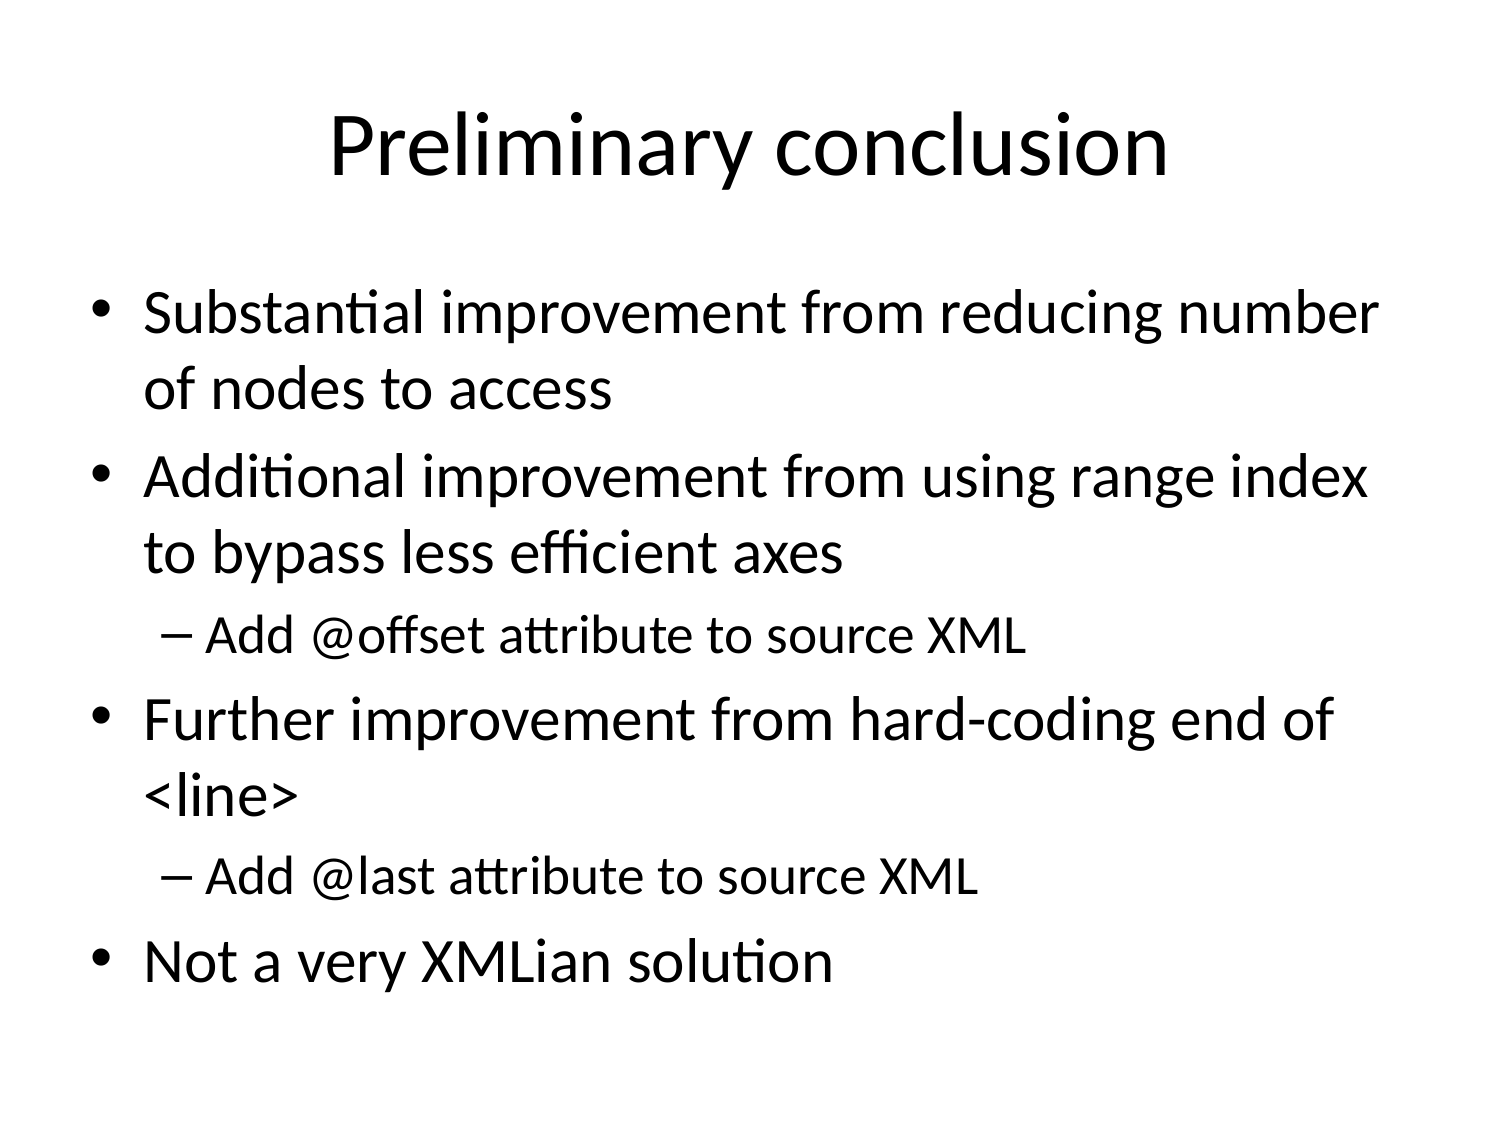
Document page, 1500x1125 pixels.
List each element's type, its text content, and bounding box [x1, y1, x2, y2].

list Substantial improvement from reducing number of nodes to access Additional improvement from using range index to bypass less efficient axes Add @offset attribute to source XML Further improvement from hard-coding end of <line> Add @last attribute to source XML Not a very XMLian solution [75, 262, 1425, 1005]
title Preliminary conclusion [75, 45, 1425, 233]
